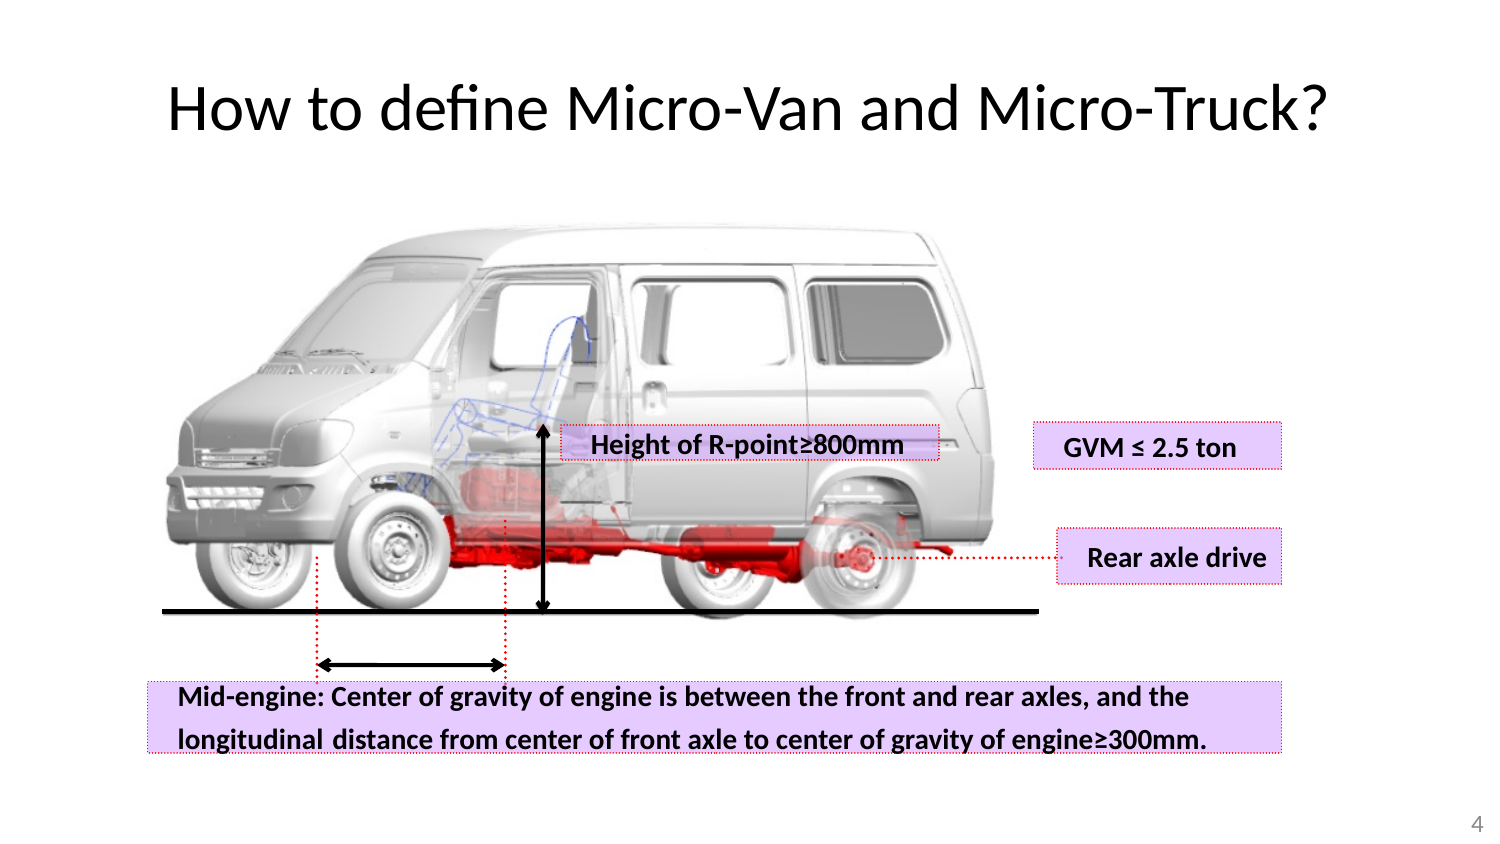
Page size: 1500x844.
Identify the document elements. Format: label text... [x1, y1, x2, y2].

picture [161, 209, 1005, 611]
title How to define Micro-Van and Micro-Truck? [75, 33, 1425, 175]
text_box Mid-engine: Center of gravity of engine is between the front and rear axles, and the longitudinal distance from center of front axle to center of gravity of engine≥300mm. [147, 681, 1282, 753]
text_box Rear axle drive [1057, 528, 1282, 584]
text_box [317, 657, 506, 673]
picture [161, 612, 1005, 626]
text_box GVM ≤ 2.5 ton [1033, 421, 1282, 470]
text_box [123, 209, 1424, 774]
text_box 4 [1442, 802, 1499, 843]
